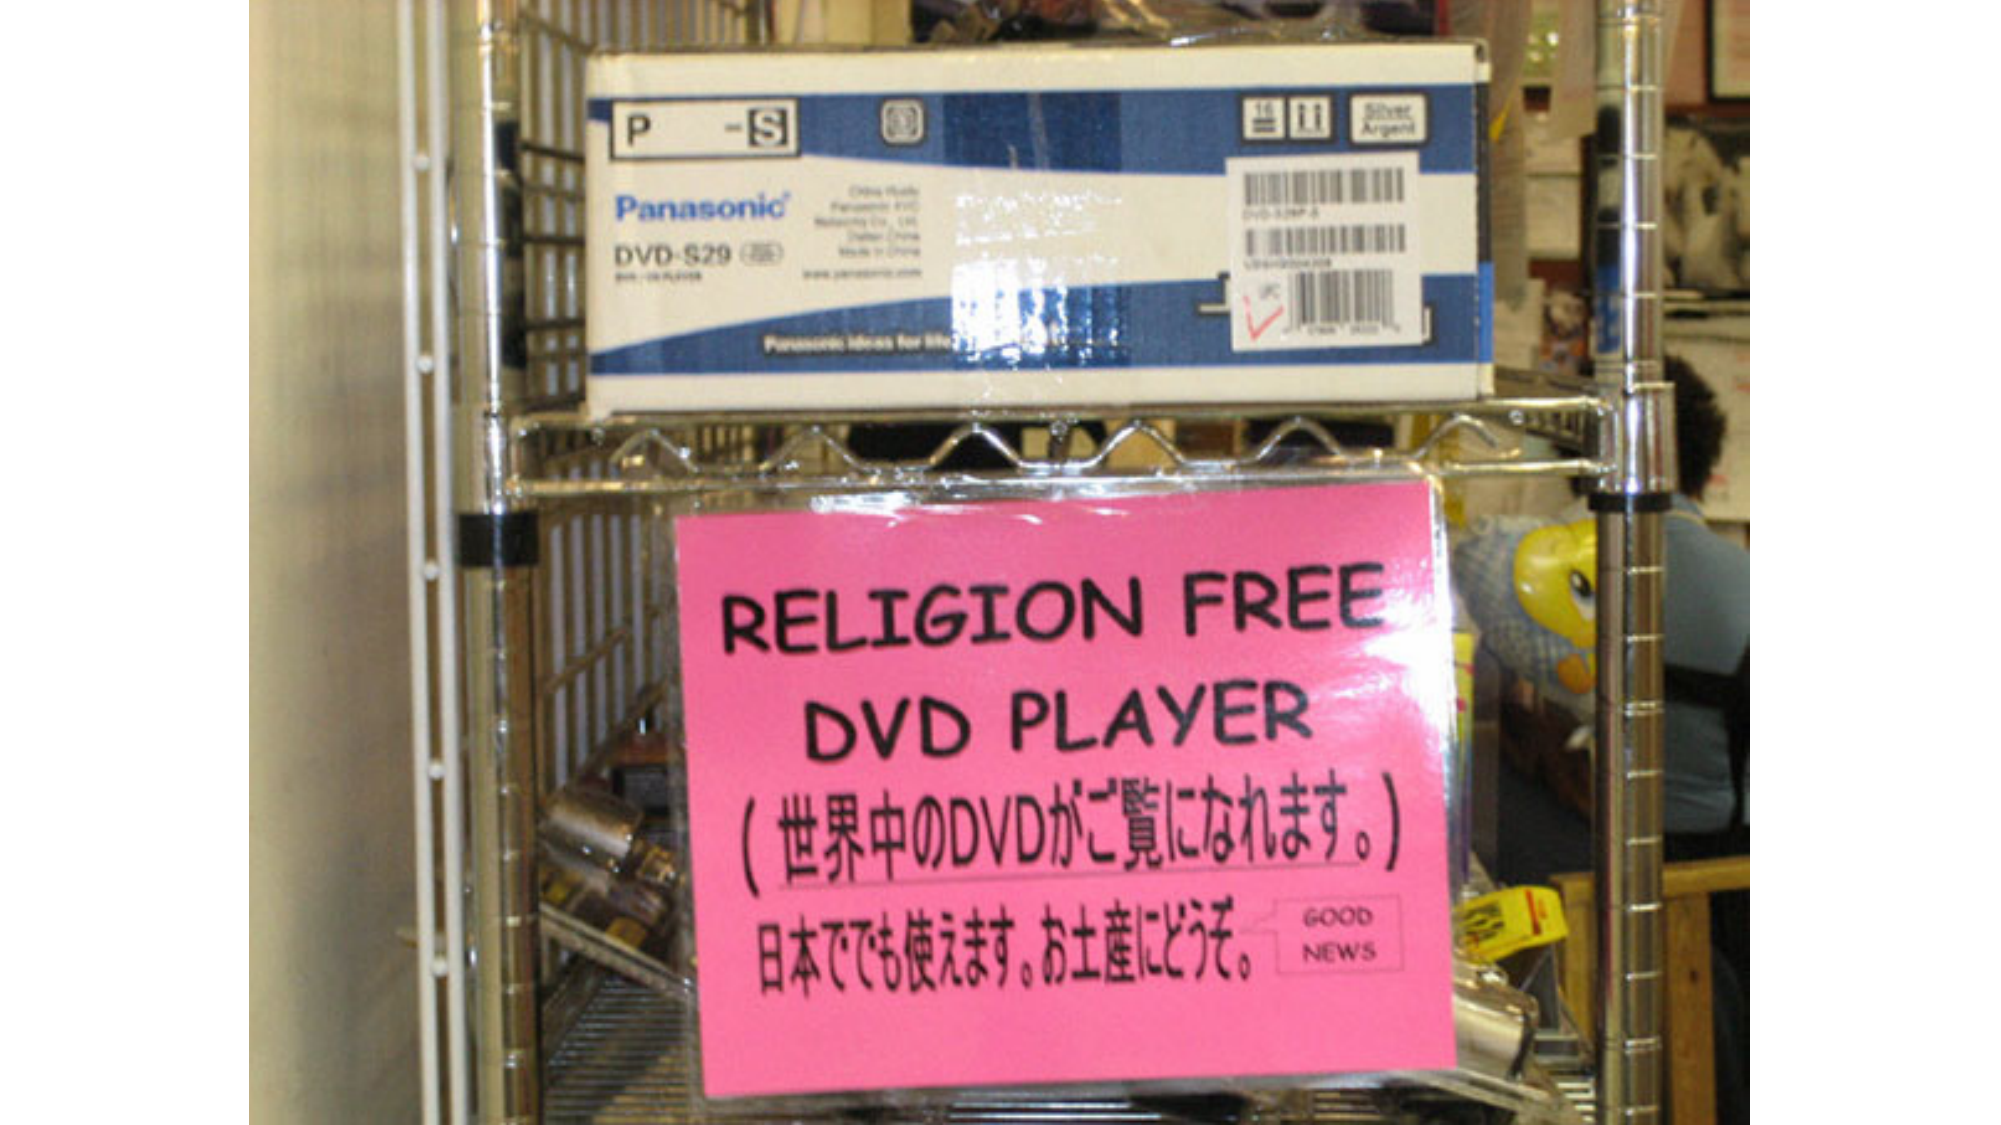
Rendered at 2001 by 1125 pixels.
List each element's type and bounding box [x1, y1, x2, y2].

picture [249, 0, 1750, 1125]
